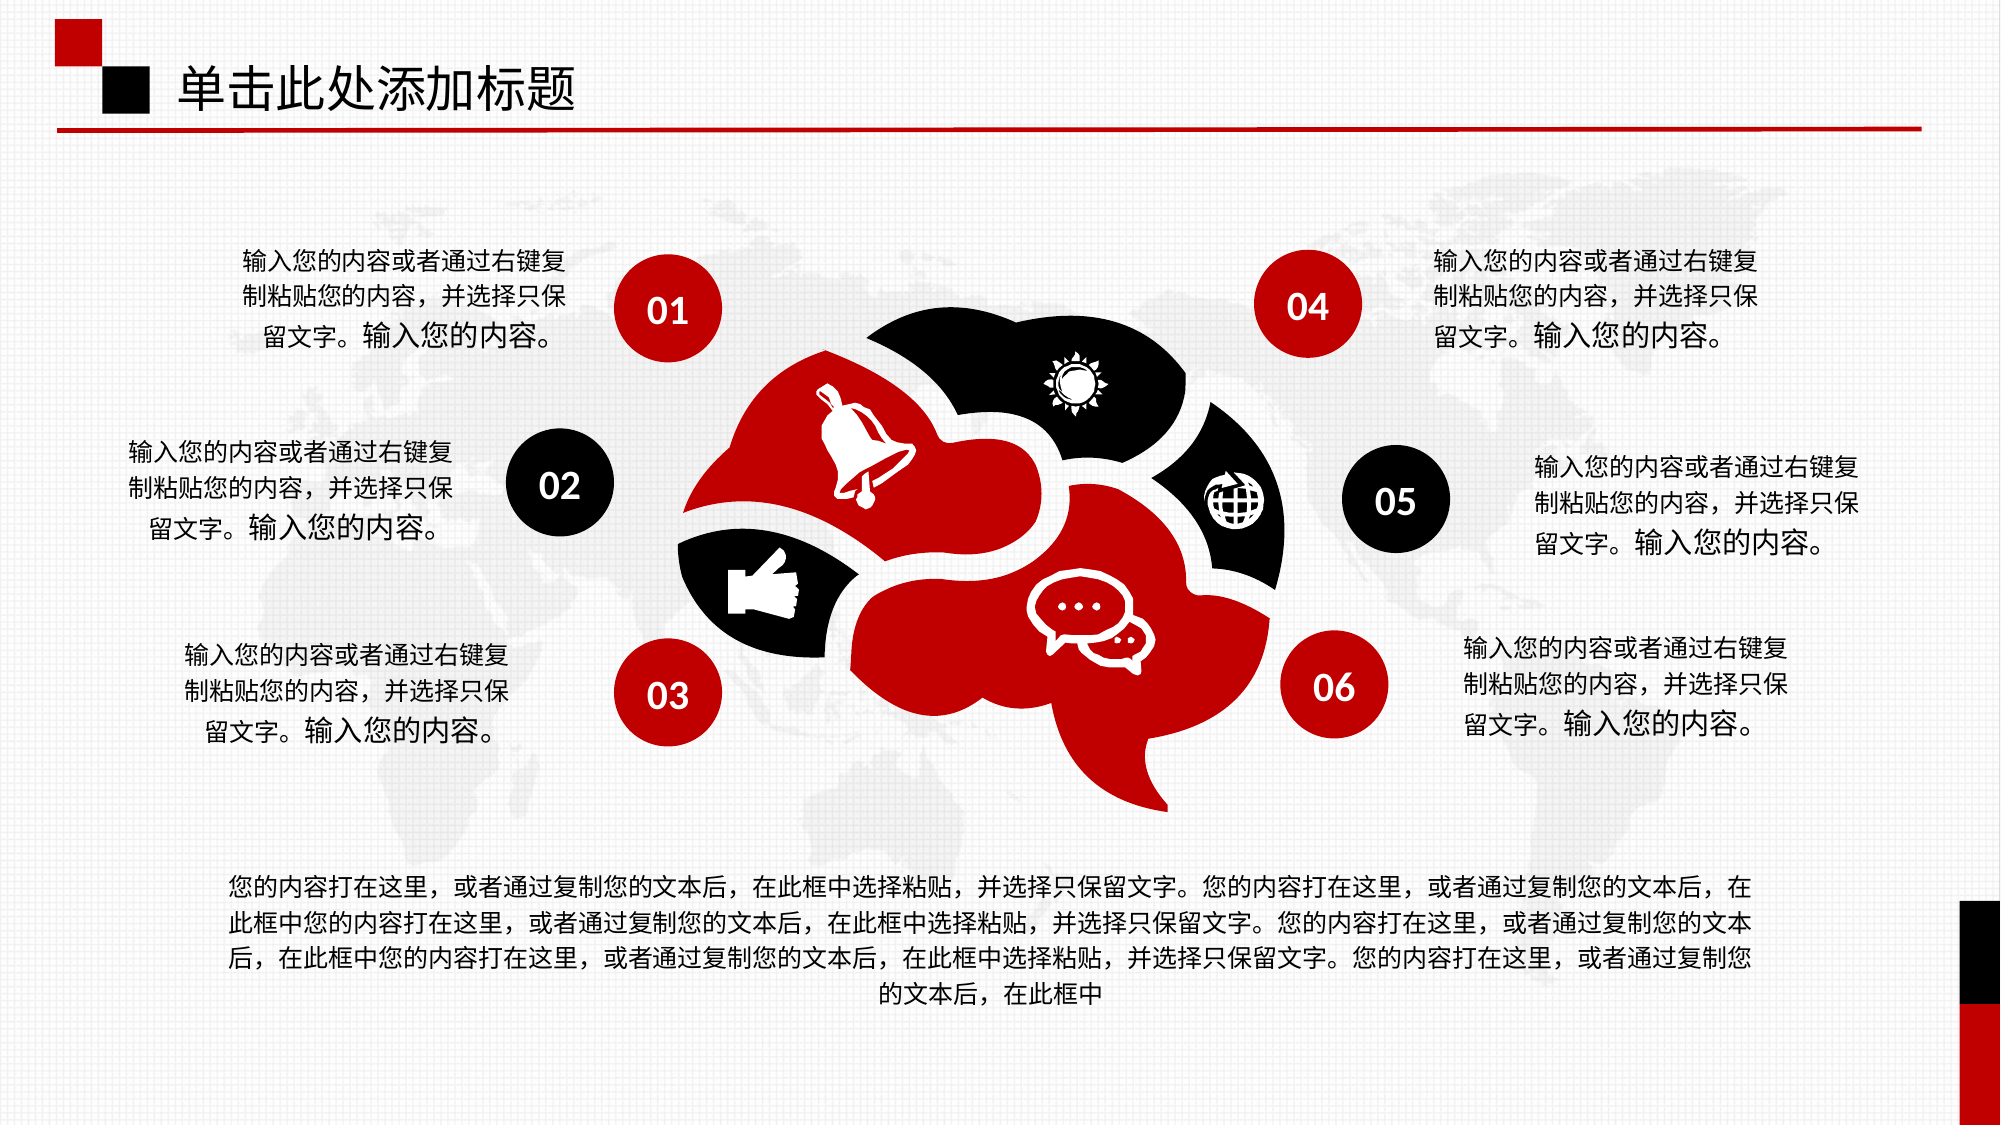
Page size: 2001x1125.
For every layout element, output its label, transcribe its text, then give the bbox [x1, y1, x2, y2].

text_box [866, 303, 1186, 463]
text_box 输入您的内容或者通过右键复制粘贴您的内容，并选择只保留文字。输入您的内容。 [145, 626, 525, 755]
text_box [1151, 401, 1299, 590]
text_box [54, 18, 103, 67]
text_box [101, 65, 151, 115]
text_box 您的内容打在这里，或者通过复制您的文本后，在此框中选择粘贴，并选择只保留文字。您的内容打在这里，或者通过复制您的文本后，在此框中您的内容打在这里，或者通过复制您的文本后，在此框中选择粘贴，并选择只保留文字。您的内容打在这里，或者通过复制您的文本后，在此框中您的内容打在这里，或者通过复制您的文本后，在此框中选择粘贴，并选择只保留文字。您的内容打在这里，或者通过复制您的文本后，在此框中 [202, 857, 1779, 1017]
text_box 输入您的内容或者通过右键复制粘贴您的内容，并选择只保留文字。输入您的内容。 [1448, 619, 1828, 748]
text_box [1959, 1005, 2000, 1125]
text_box 06 [1279, 629, 1390, 740]
text_box 输入您的内容或者通过右键复制粘贴您的内容，并选择只保留文字。输入您的内容。 [90, 422, 469, 552]
text_box 单击此处添加标题 [161, 50, 700, 126]
text_box 02 [504, 427, 616, 538]
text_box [677, 525, 859, 659]
text_box 04 [1253, 248, 1364, 359]
text_box 输入您的内容或者通过右键复制粘贴您的内容，并选择只保留文字。输入您的内容。 [1519, 437, 1899, 567]
text_box [1959, 900, 2000, 1005]
picture [0, 0, 2001, 1125]
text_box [682, 349, 1044, 562]
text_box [850, 482, 1271, 813]
text_box 输入您的内容或者通过右键复制粘贴您的内容，并选择只保留文字。输入您的内容。 [203, 231, 582, 361]
text_box 01 [612, 253, 724, 364]
text_box 05 [1340, 443, 1452, 555]
text_box 输入您的内容或者通过右键复制粘贴您的内容，并选择只保留文字。输入您的内容。 [1418, 231, 1797, 361]
text_box 03 [612, 637, 724, 748]
